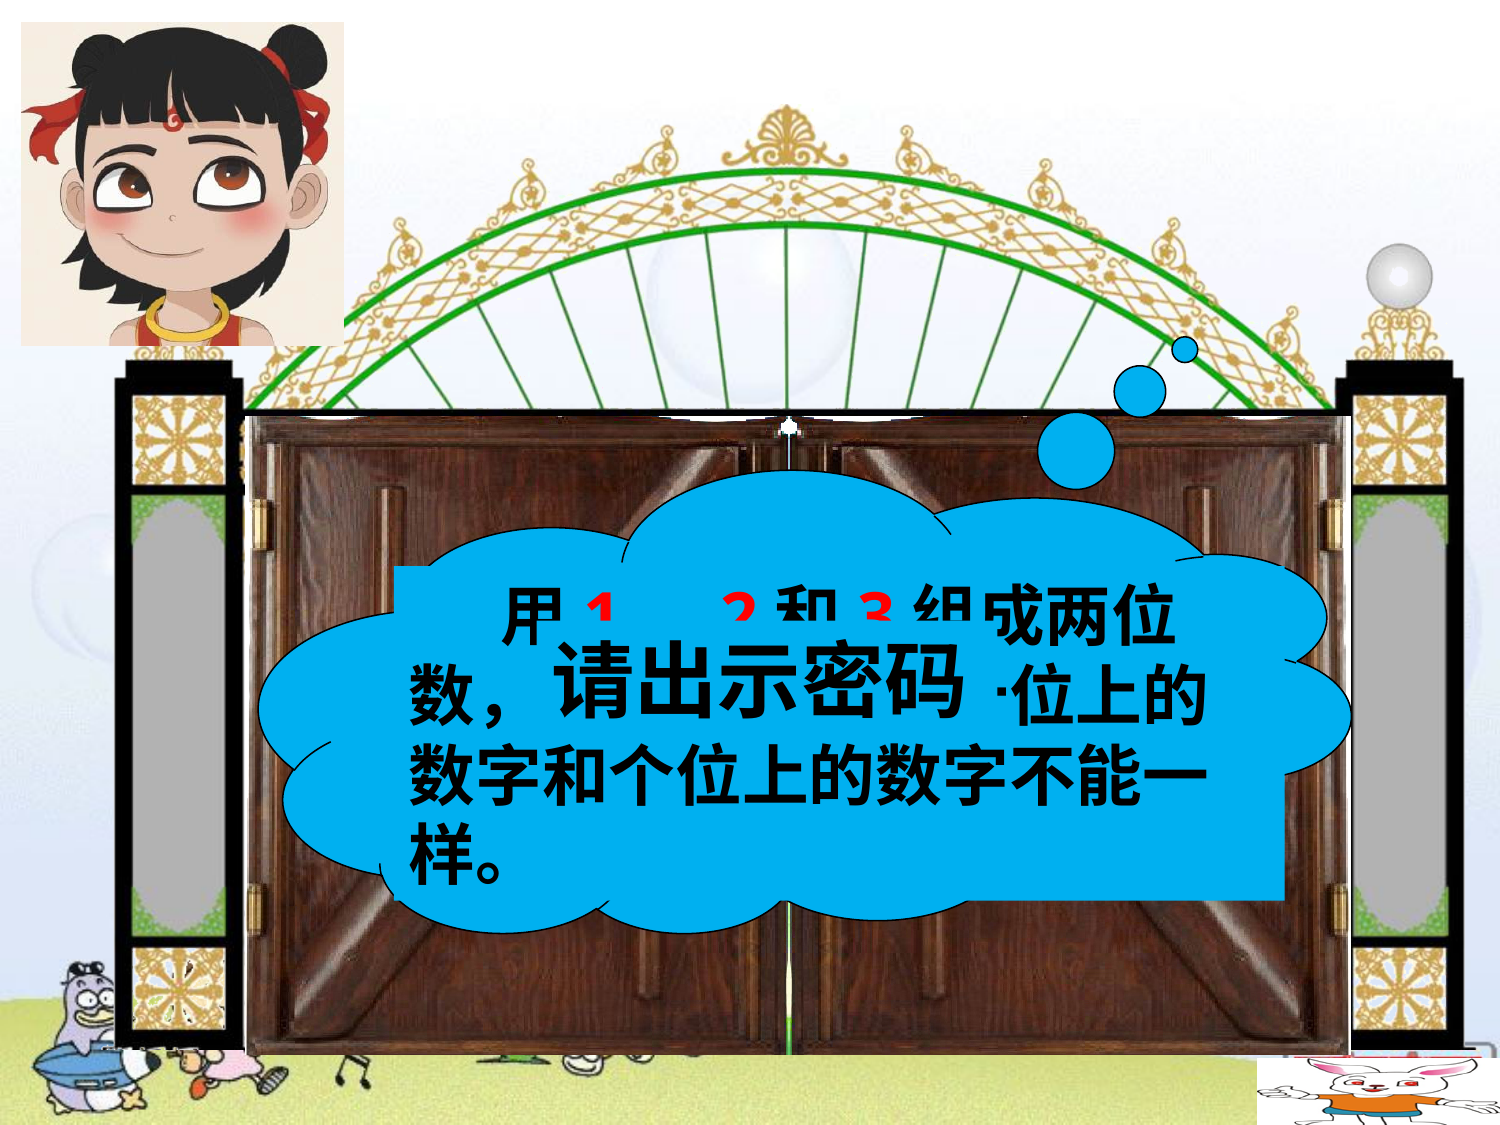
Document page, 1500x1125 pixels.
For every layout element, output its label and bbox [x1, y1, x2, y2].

picture [0, 0, 1500, 1125]
text_box [258, 471, 1351, 936]
text_box [245, 415, 790, 1055]
